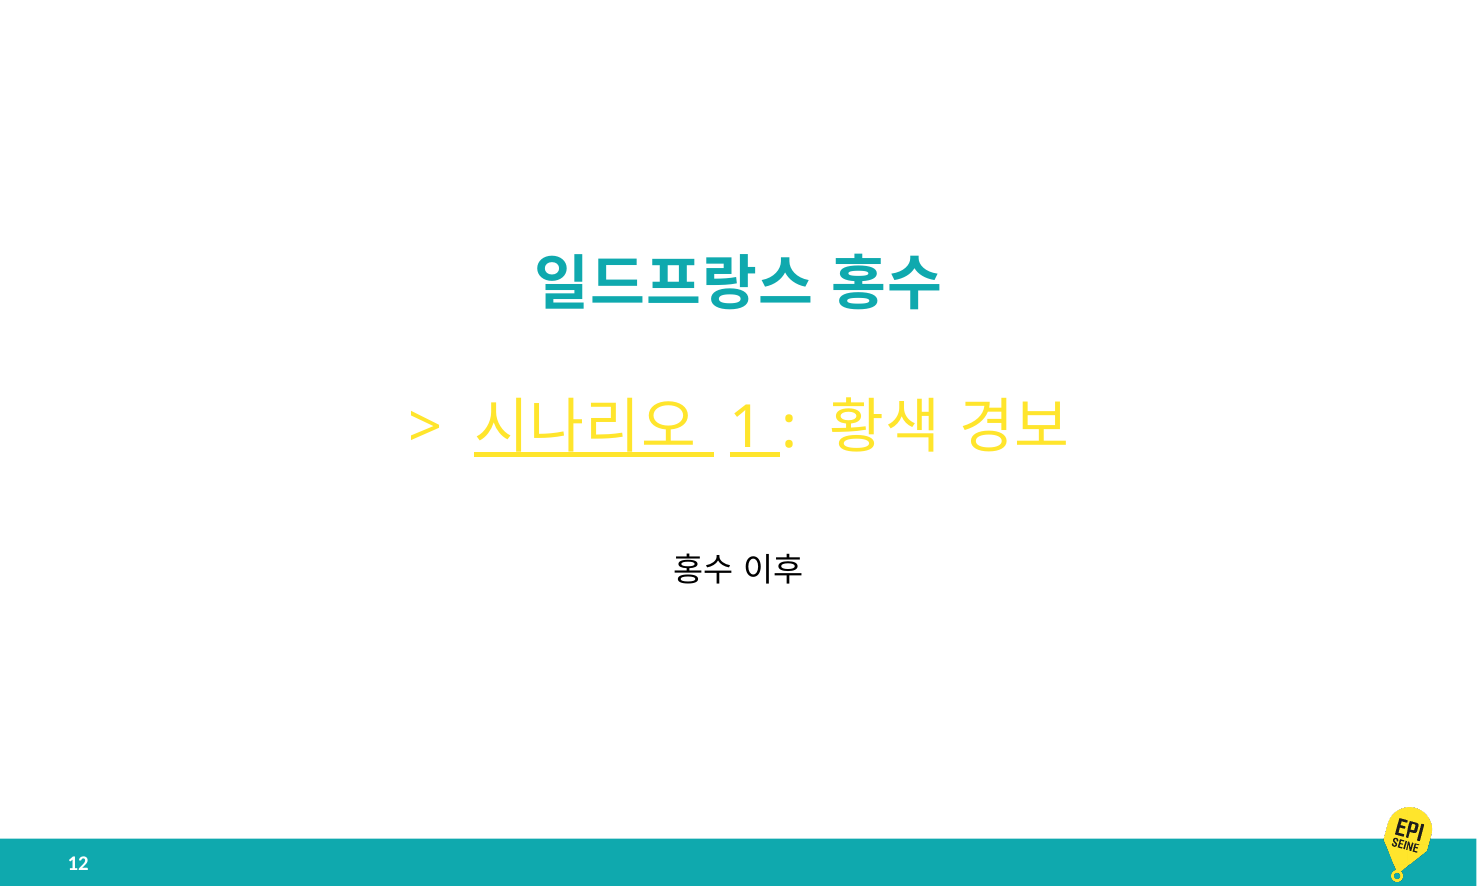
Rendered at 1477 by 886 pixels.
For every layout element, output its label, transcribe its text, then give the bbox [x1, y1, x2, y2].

text_box 홍수 이후 [444, 549, 1031, 589]
text_box 일드프랑스 홍수 > 시나리오 1 : 황색 경보 [189, 245, 1287, 460]
picture [1381, 805, 1433, 883]
